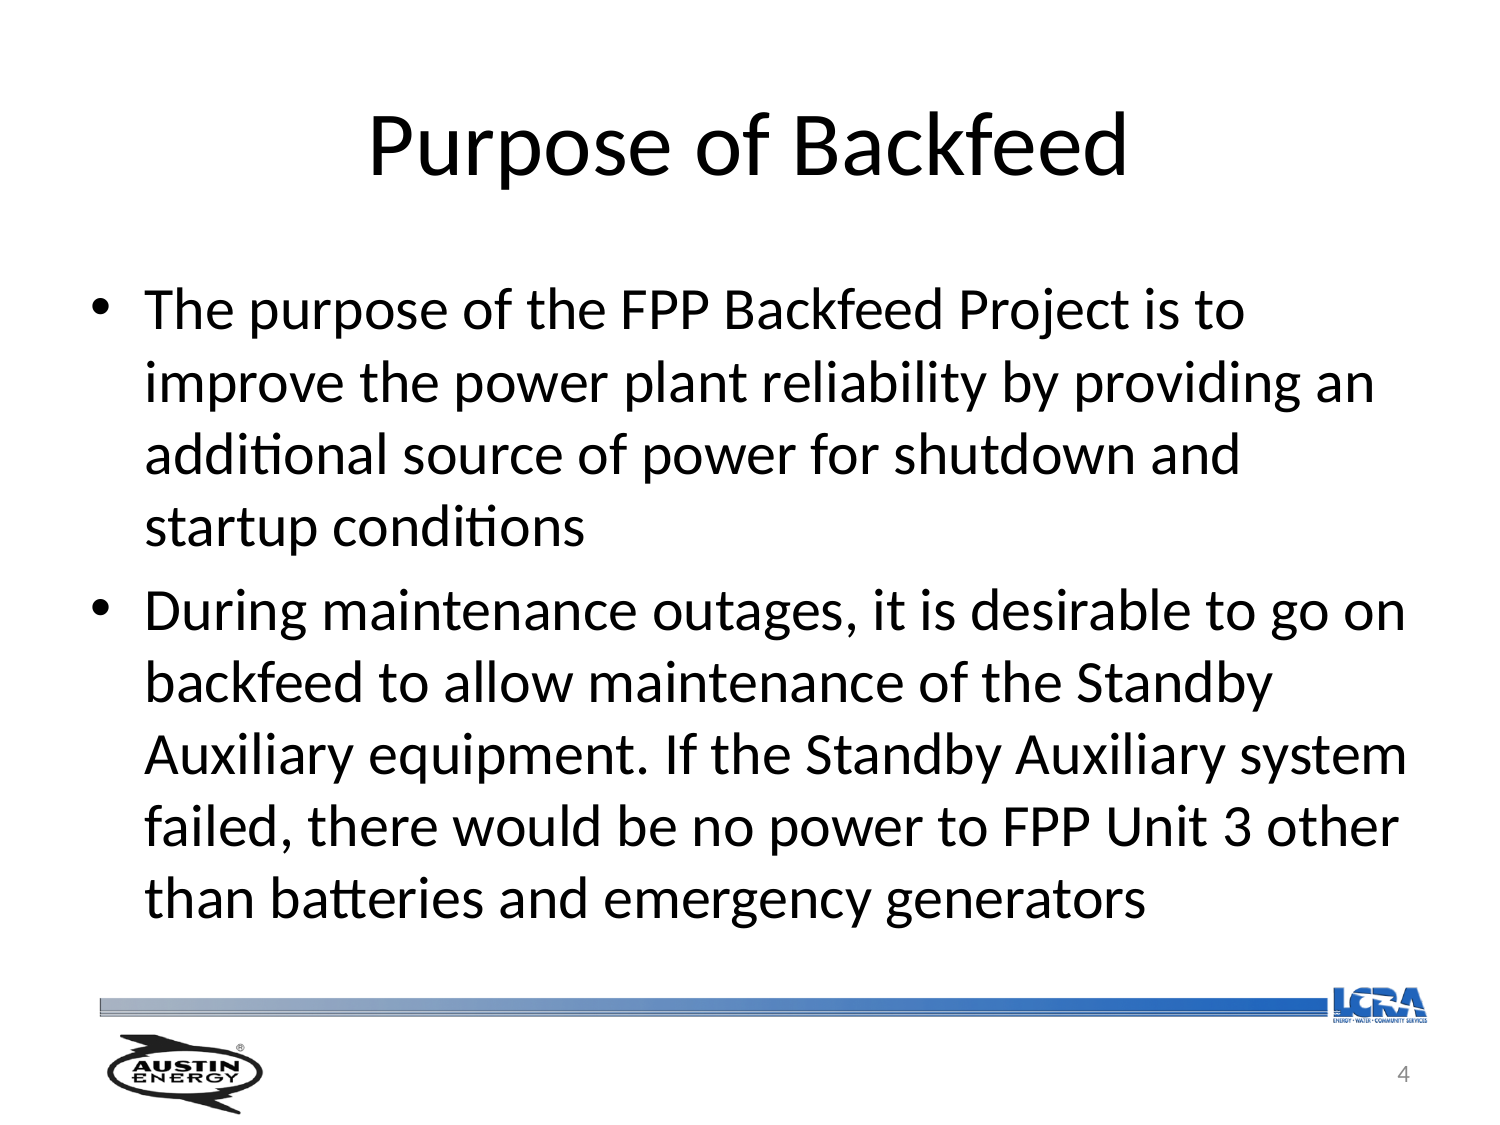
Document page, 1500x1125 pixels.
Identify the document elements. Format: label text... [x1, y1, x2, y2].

slide_number 4 [1074, 1042, 1425, 1103]
picture [84, 978, 1435, 1122]
list The purpose of the FPP Backfeed Project is to improve the power plant reliability by providing an additional source of power for shutdown and startup conditions During maintenance outages, it is desirable to go on backfeed to allow maintenance of the Standby Auxiliary equipment. If the Standby Auxiliary system failed, there would be no power to FPP Unit 3 other than batteries and emergency generators [75, 262, 1425, 1005]
title Purpose of Backfeed [75, 45, 1425, 233]
